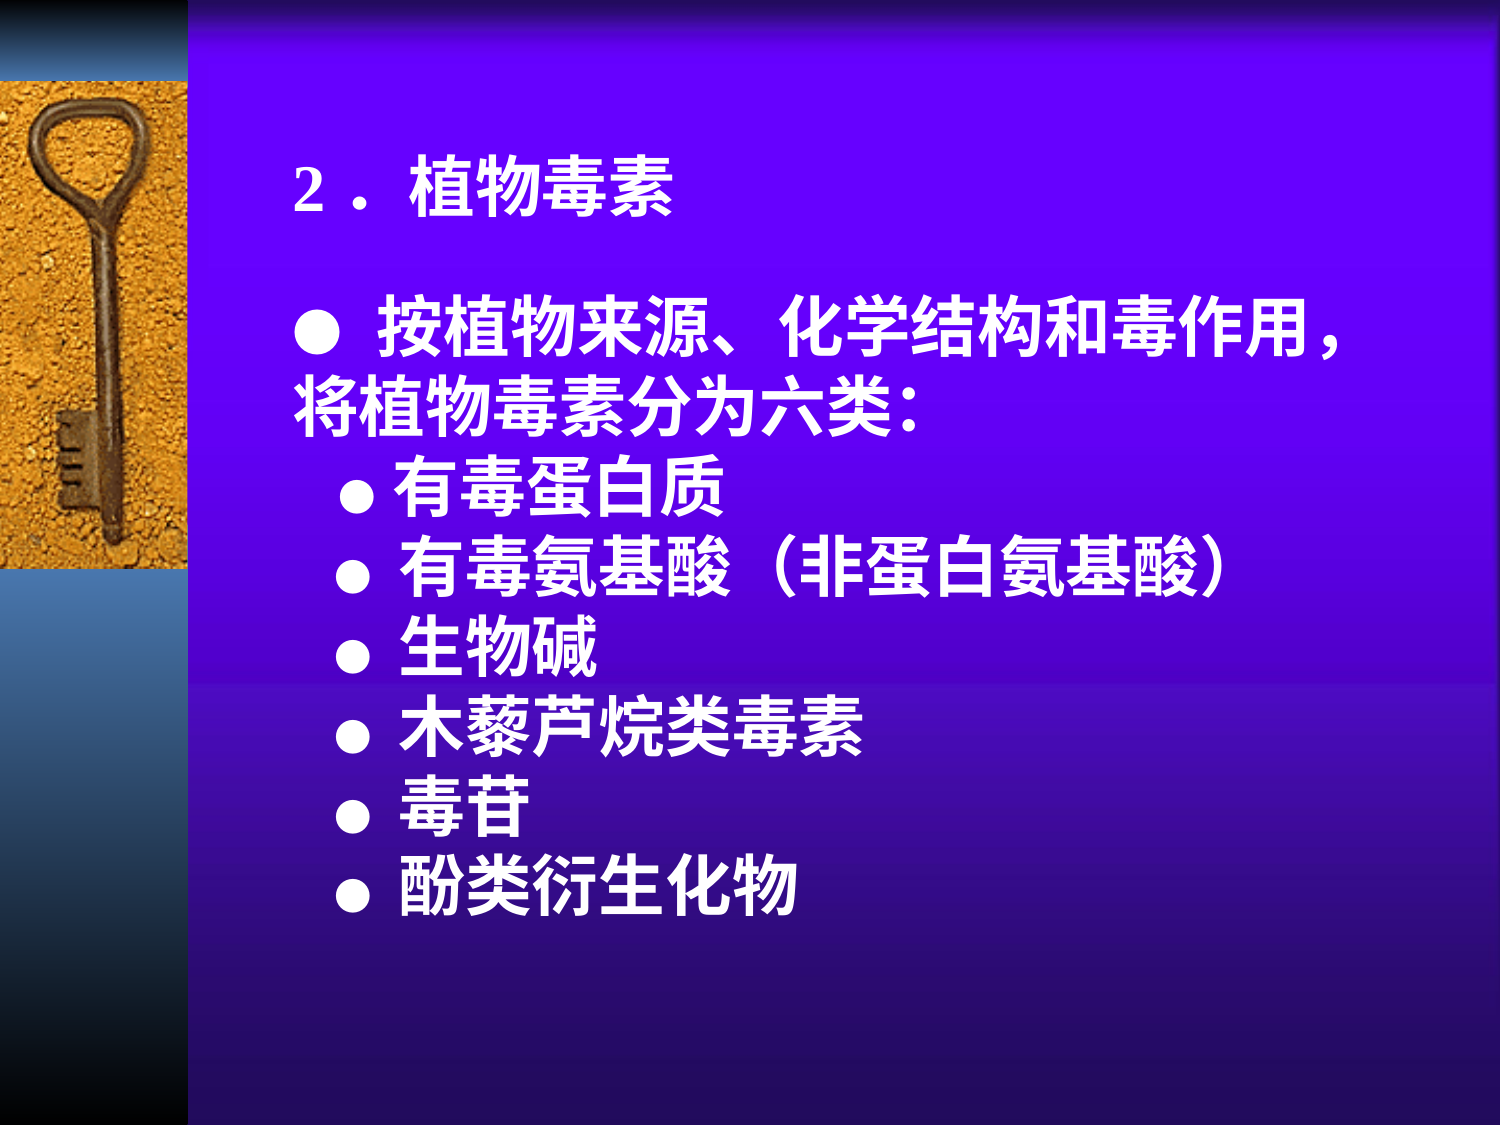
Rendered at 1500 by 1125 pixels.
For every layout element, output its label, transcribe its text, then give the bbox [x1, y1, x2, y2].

text_box 2．植物毒素 ● 按植物来源、化学结构和毒作用，将植物毒素分为六类： ● 有毒蛋白质 ● 有毒氨基酸（非蛋白氨基酸） ● 生物碱 ● 木藜芦烷类毒素 ● 毒苷 ● 酚类衍生化物 [277, 137, 1425, 1012]
picture [0, 0, 1500, 1125]
